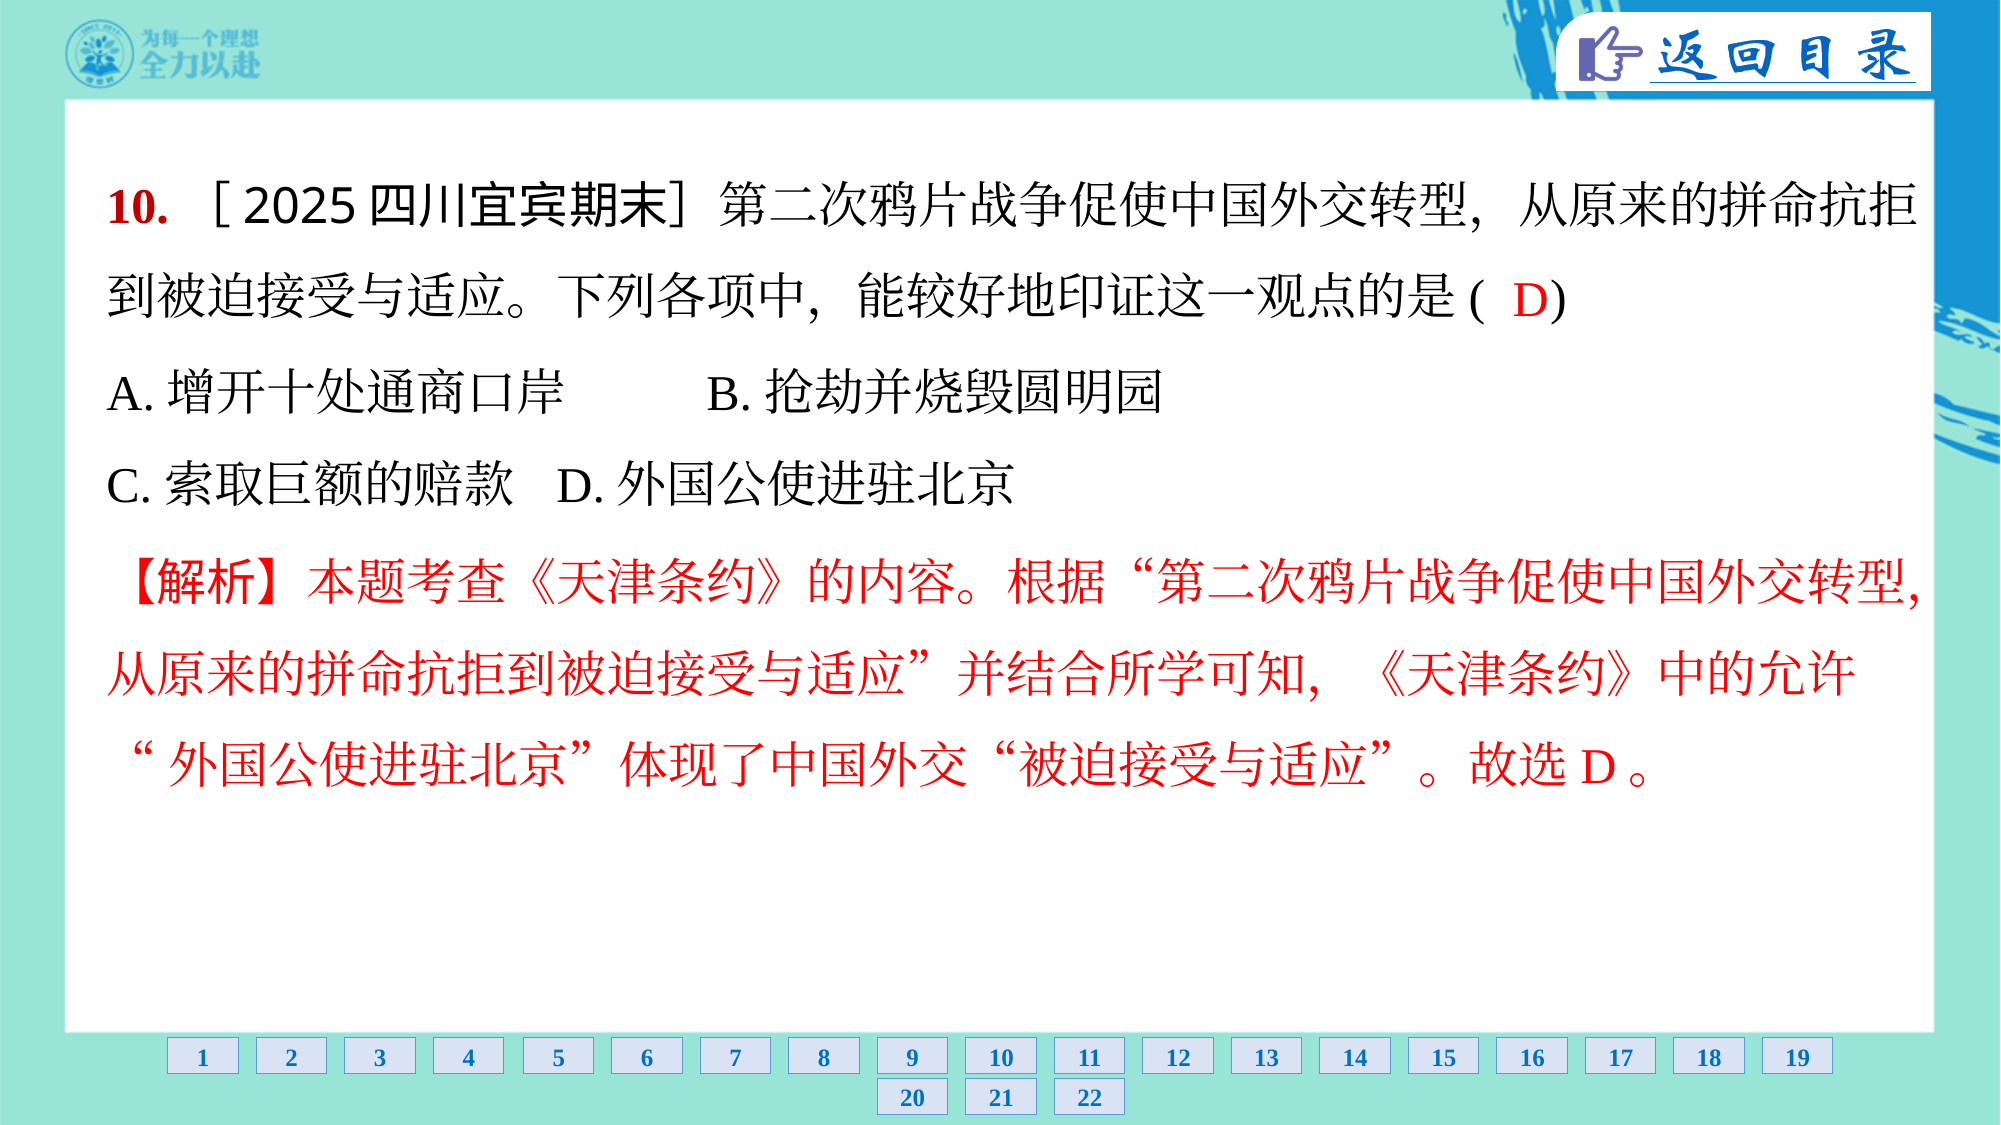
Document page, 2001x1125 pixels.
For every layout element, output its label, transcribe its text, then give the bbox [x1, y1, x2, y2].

text_box 【解析】本题考查《天津条约》的内容。根据“第二次鸦片战争促使中国外交转型， 从原来的拼命抗拒到被迫接受与适应”并结合所学可知，《天津条约》中的允许 “外国公使进驻北京”体现了中国外交“被迫接受与适应”。故选D。 [106, 518, 1895, 794]
text_box 10.［2025四川宜宾期末］第二次鸦片战争促使中国外交转型，从原来的拼命抗拒 到被迫接受与适应。下列各项中，能较好地印证这一观点的是( ) [106, 141, 1895, 325]
picture [0, 0, 2000, 1125]
text_box D [1494, 234, 1567, 327]
text_box A.增开十处通商口岸 B.抢劫并烧毁圆明园 C.索取巨额的赔款 D.外国公使进驻北京 [106, 329, 1895, 513]
